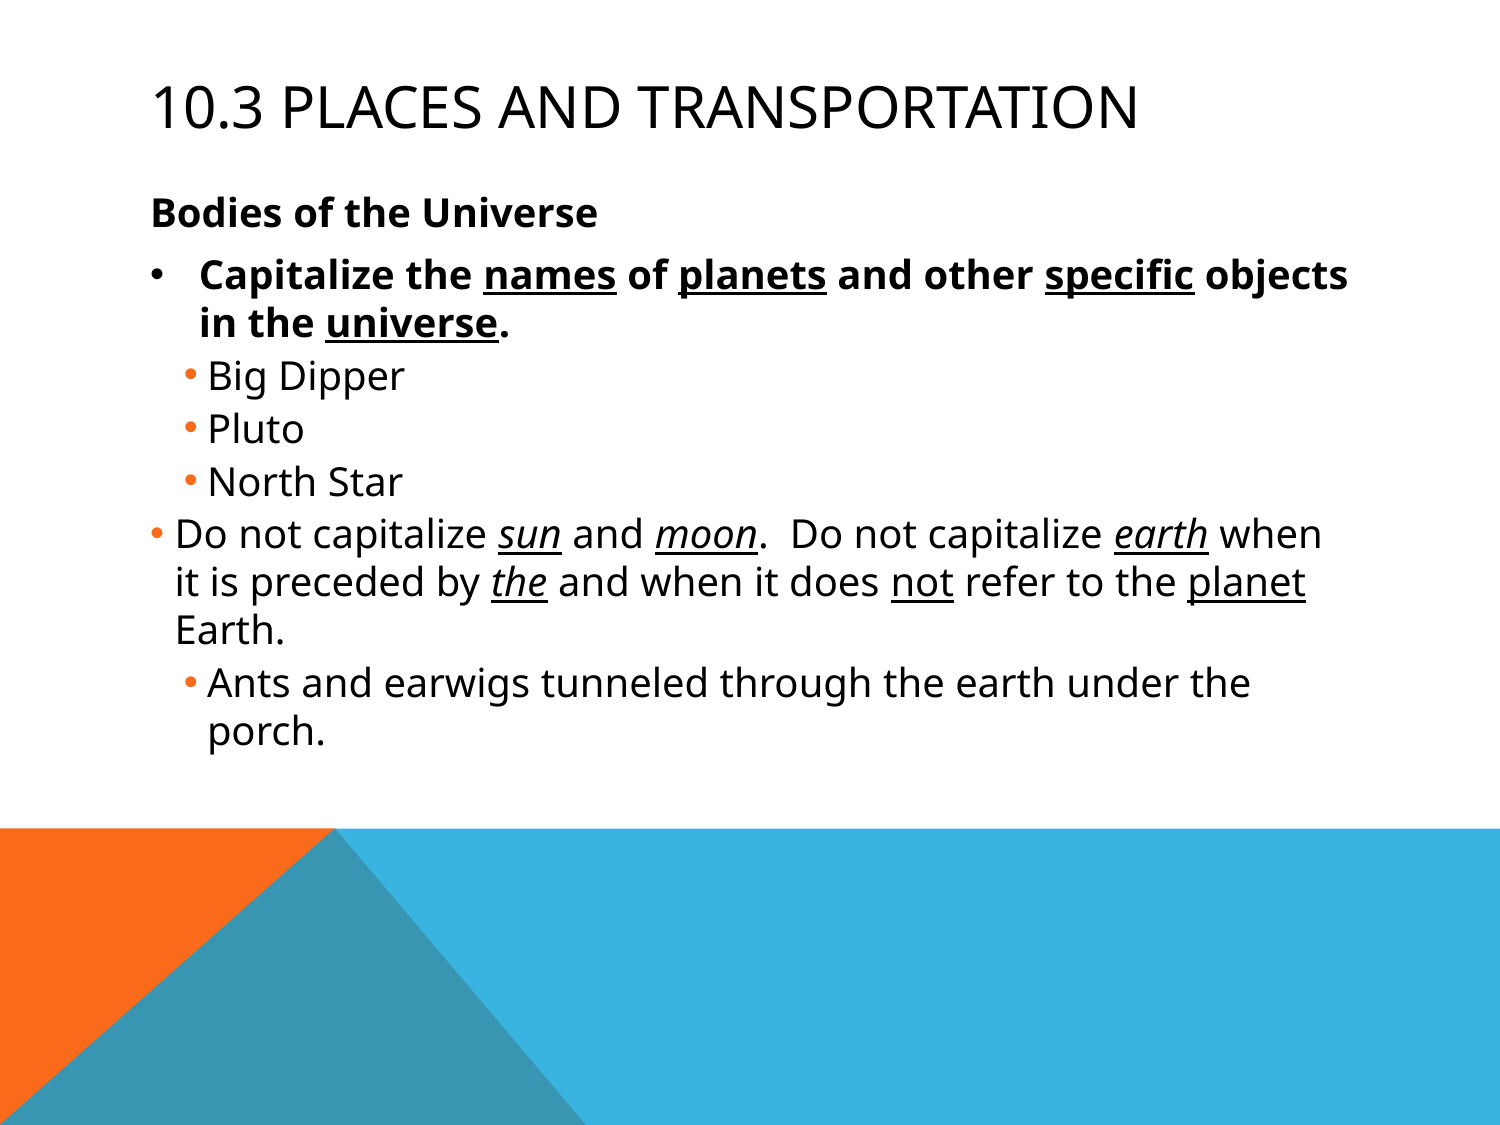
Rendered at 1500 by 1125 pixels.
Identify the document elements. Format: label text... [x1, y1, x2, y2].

title 10.3 Places and Transportation [135, 60, 1369, 150]
list Bodies of the Universe Capitalize the names of planets and other specific objects in the universe. Big Dipper Pluto North Star Do not capitalize sun and moon. Do not capitalize earth when it is preceded by the and when it does not refer to the planet Earth. Ants and earwigs tunneled through the earth under the porch. [135, 180, 1369, 768]
